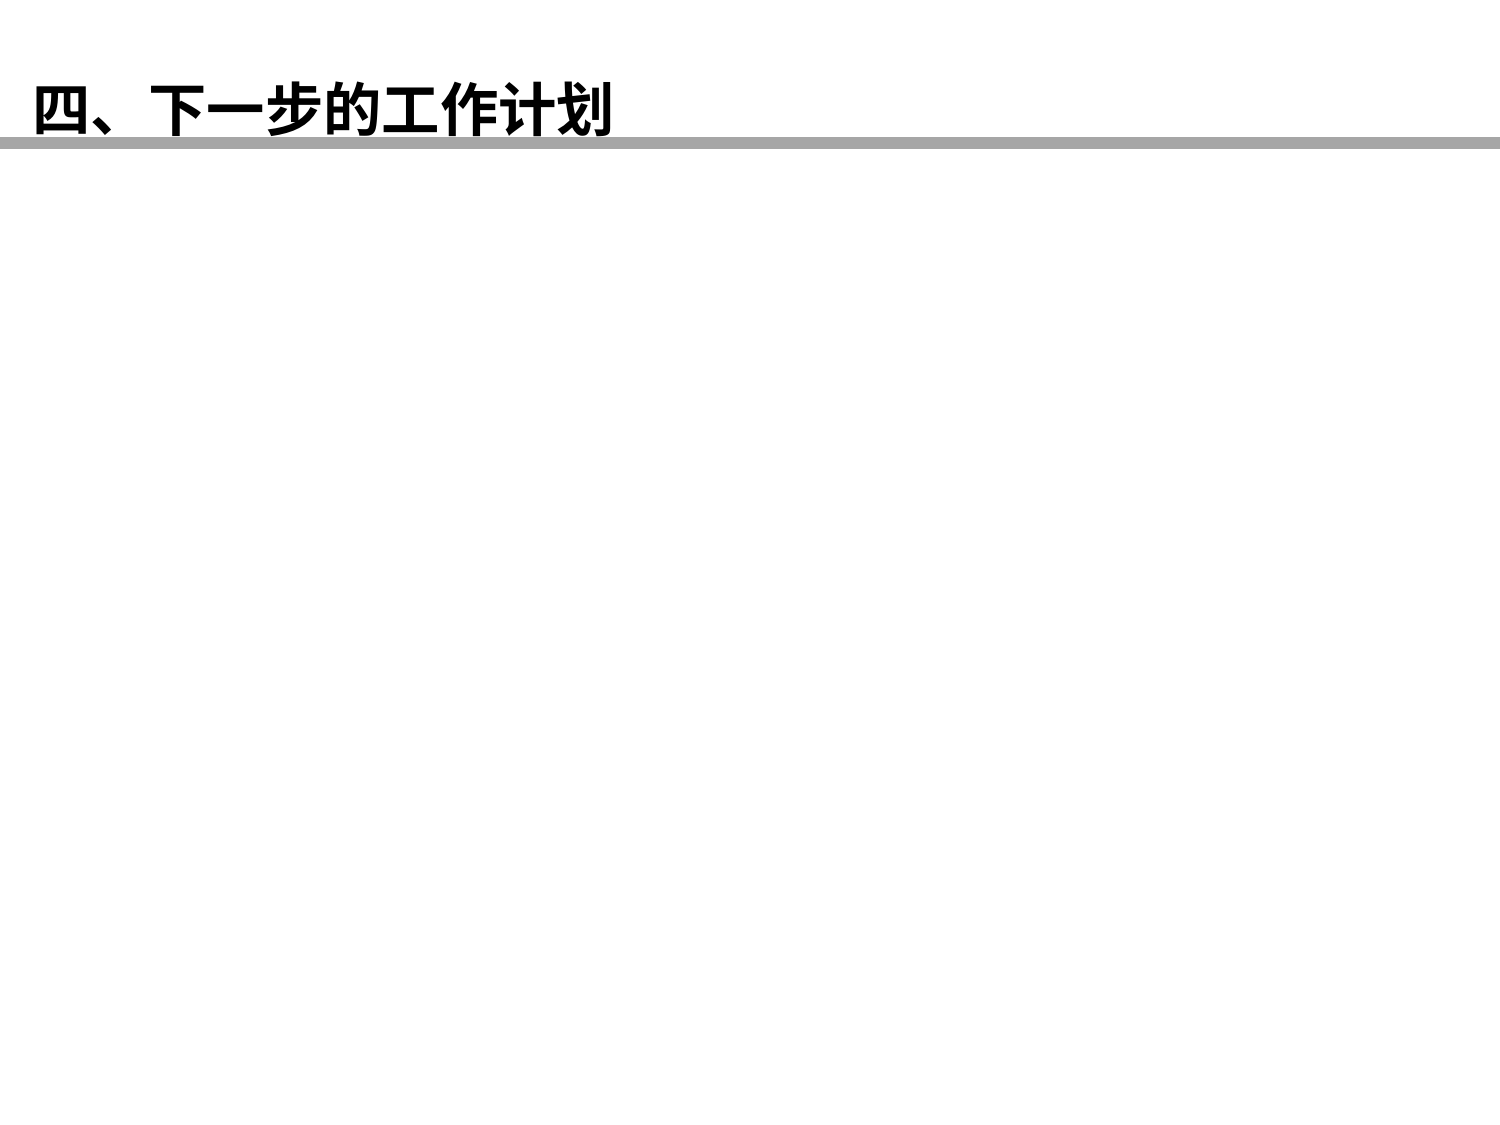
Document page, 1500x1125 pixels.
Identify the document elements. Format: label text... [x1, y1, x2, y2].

text_box [0, 137, 17, 149]
text_box 四、下一步的工作计划 [17, 30, 1258, 151]
text_box [1258, 137, 1500, 149]
